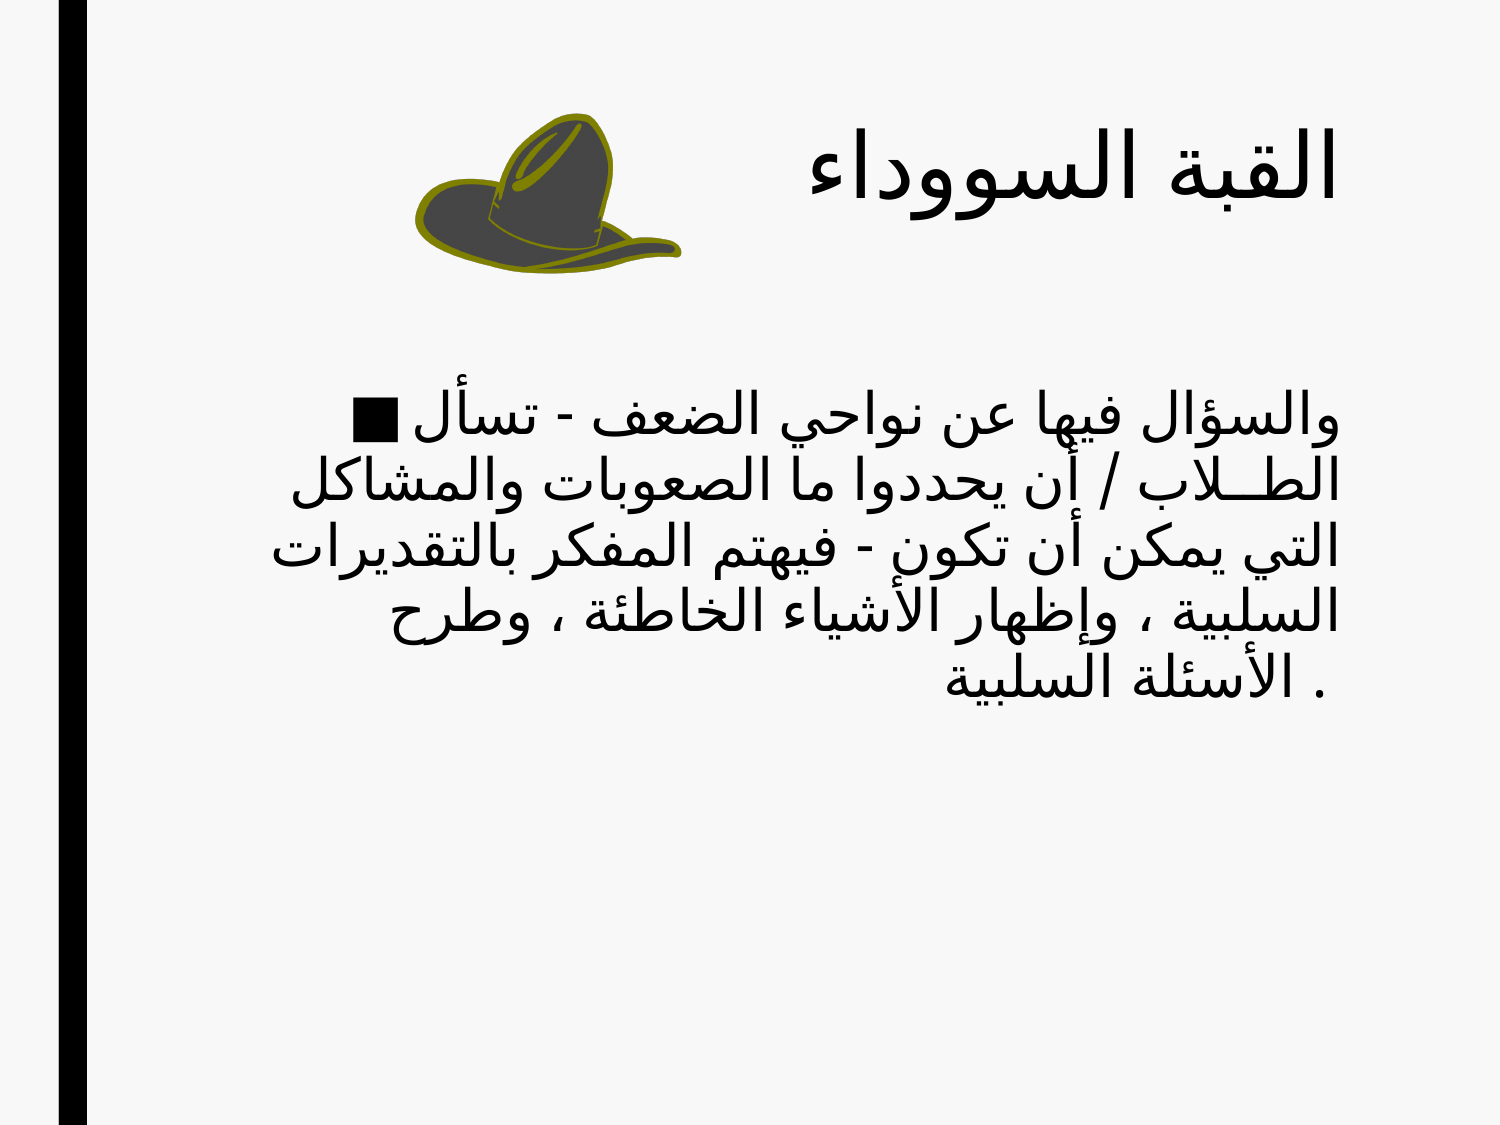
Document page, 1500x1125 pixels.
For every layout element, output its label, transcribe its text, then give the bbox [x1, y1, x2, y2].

list والسؤال فيها عن نواحي الضعف - تسأل الطــلاب / أن يحددوا ما الصعوبات والمشاكل التي يمكن أن تكون - فيهتم المفكر بالتقديرات السلبية ، وإظهار الأشياء الخاطئة ، وطرح الأسئلة السلبية . [168, 374, 1351, 963]
title القبة السووداء [168, 111, 1351, 357]
picture [407, 112, 683, 276]
